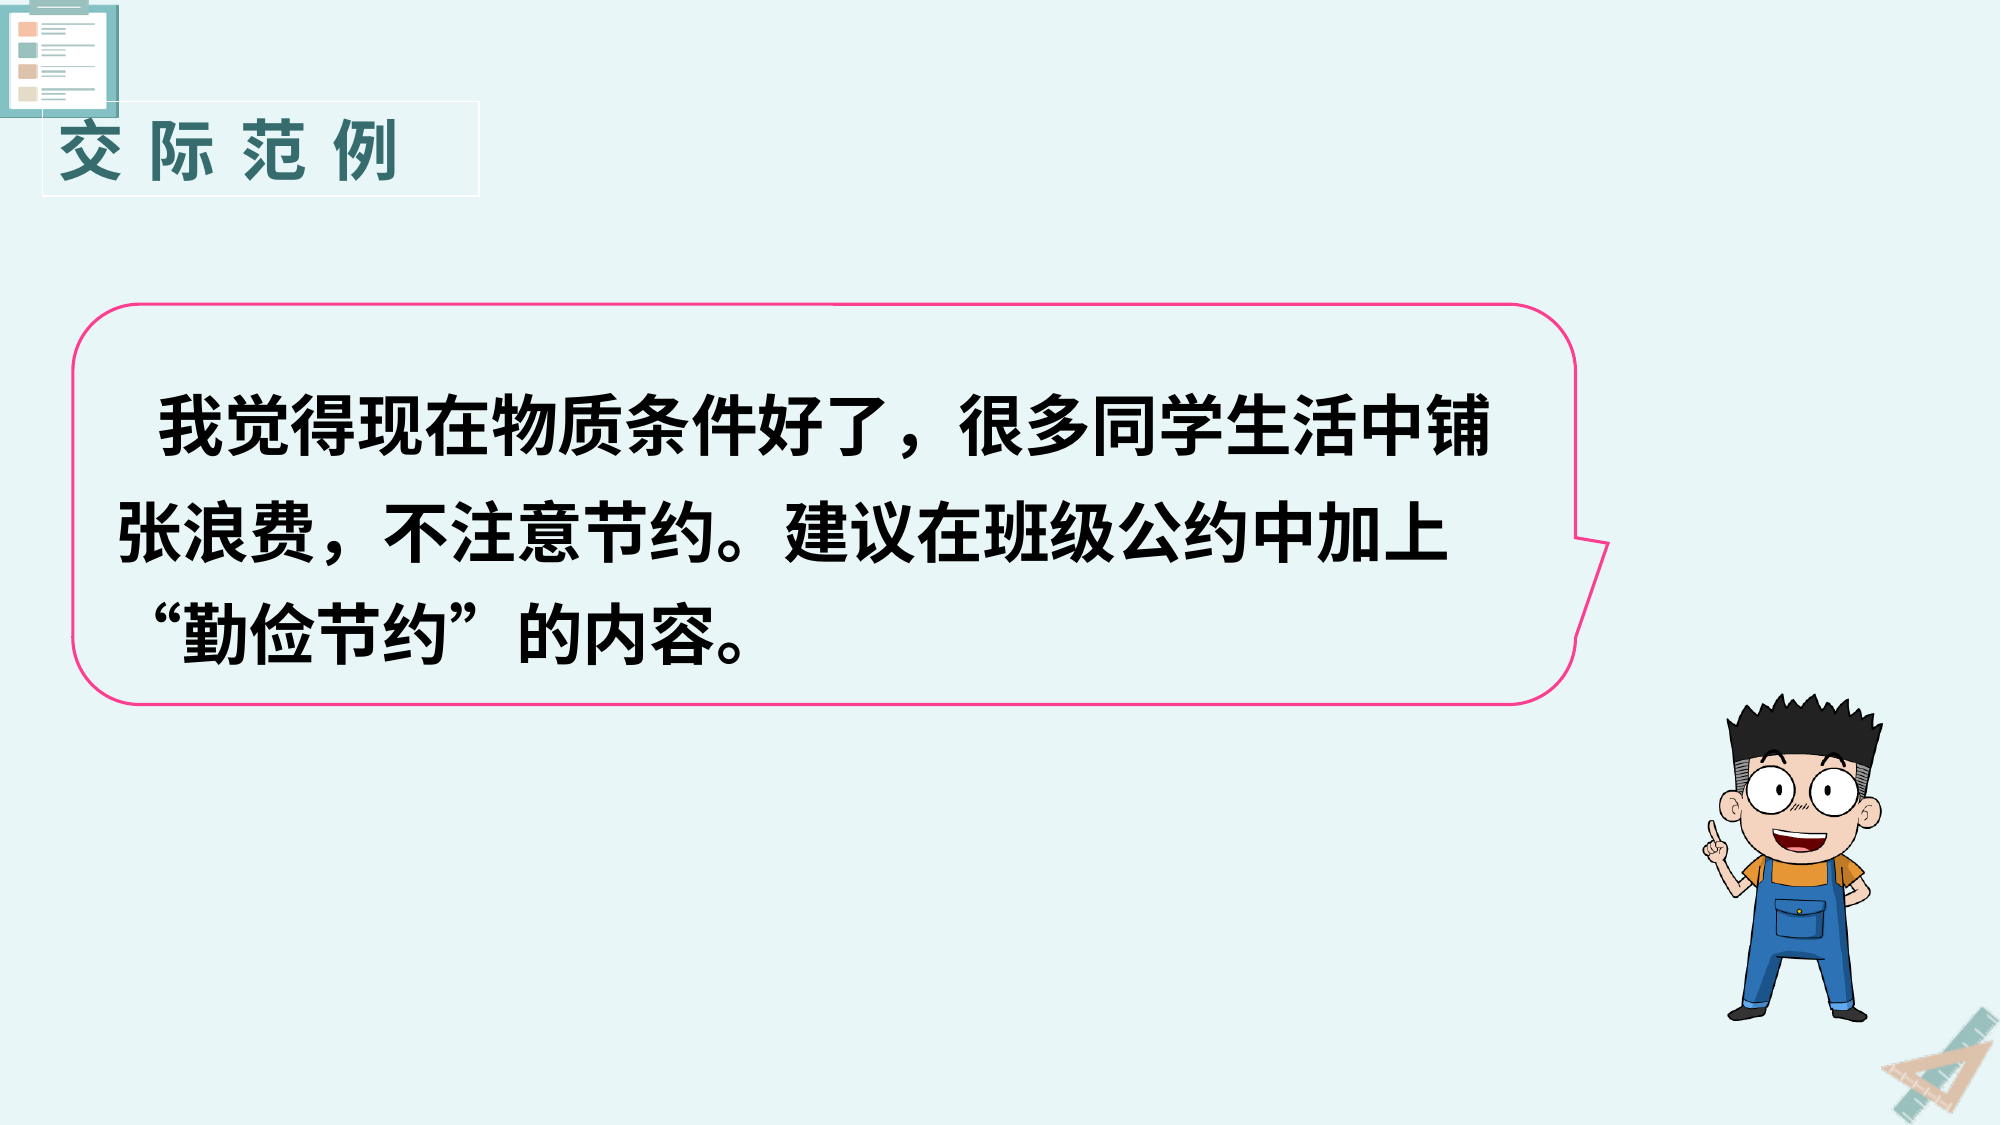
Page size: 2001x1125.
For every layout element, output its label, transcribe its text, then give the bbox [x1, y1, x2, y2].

text_box [71, 303, 1610, 706]
picture [1680, 684, 2000, 1125]
picture [0, 0, 119, 119]
text_box 交际范例 [42, 101, 480, 196]
